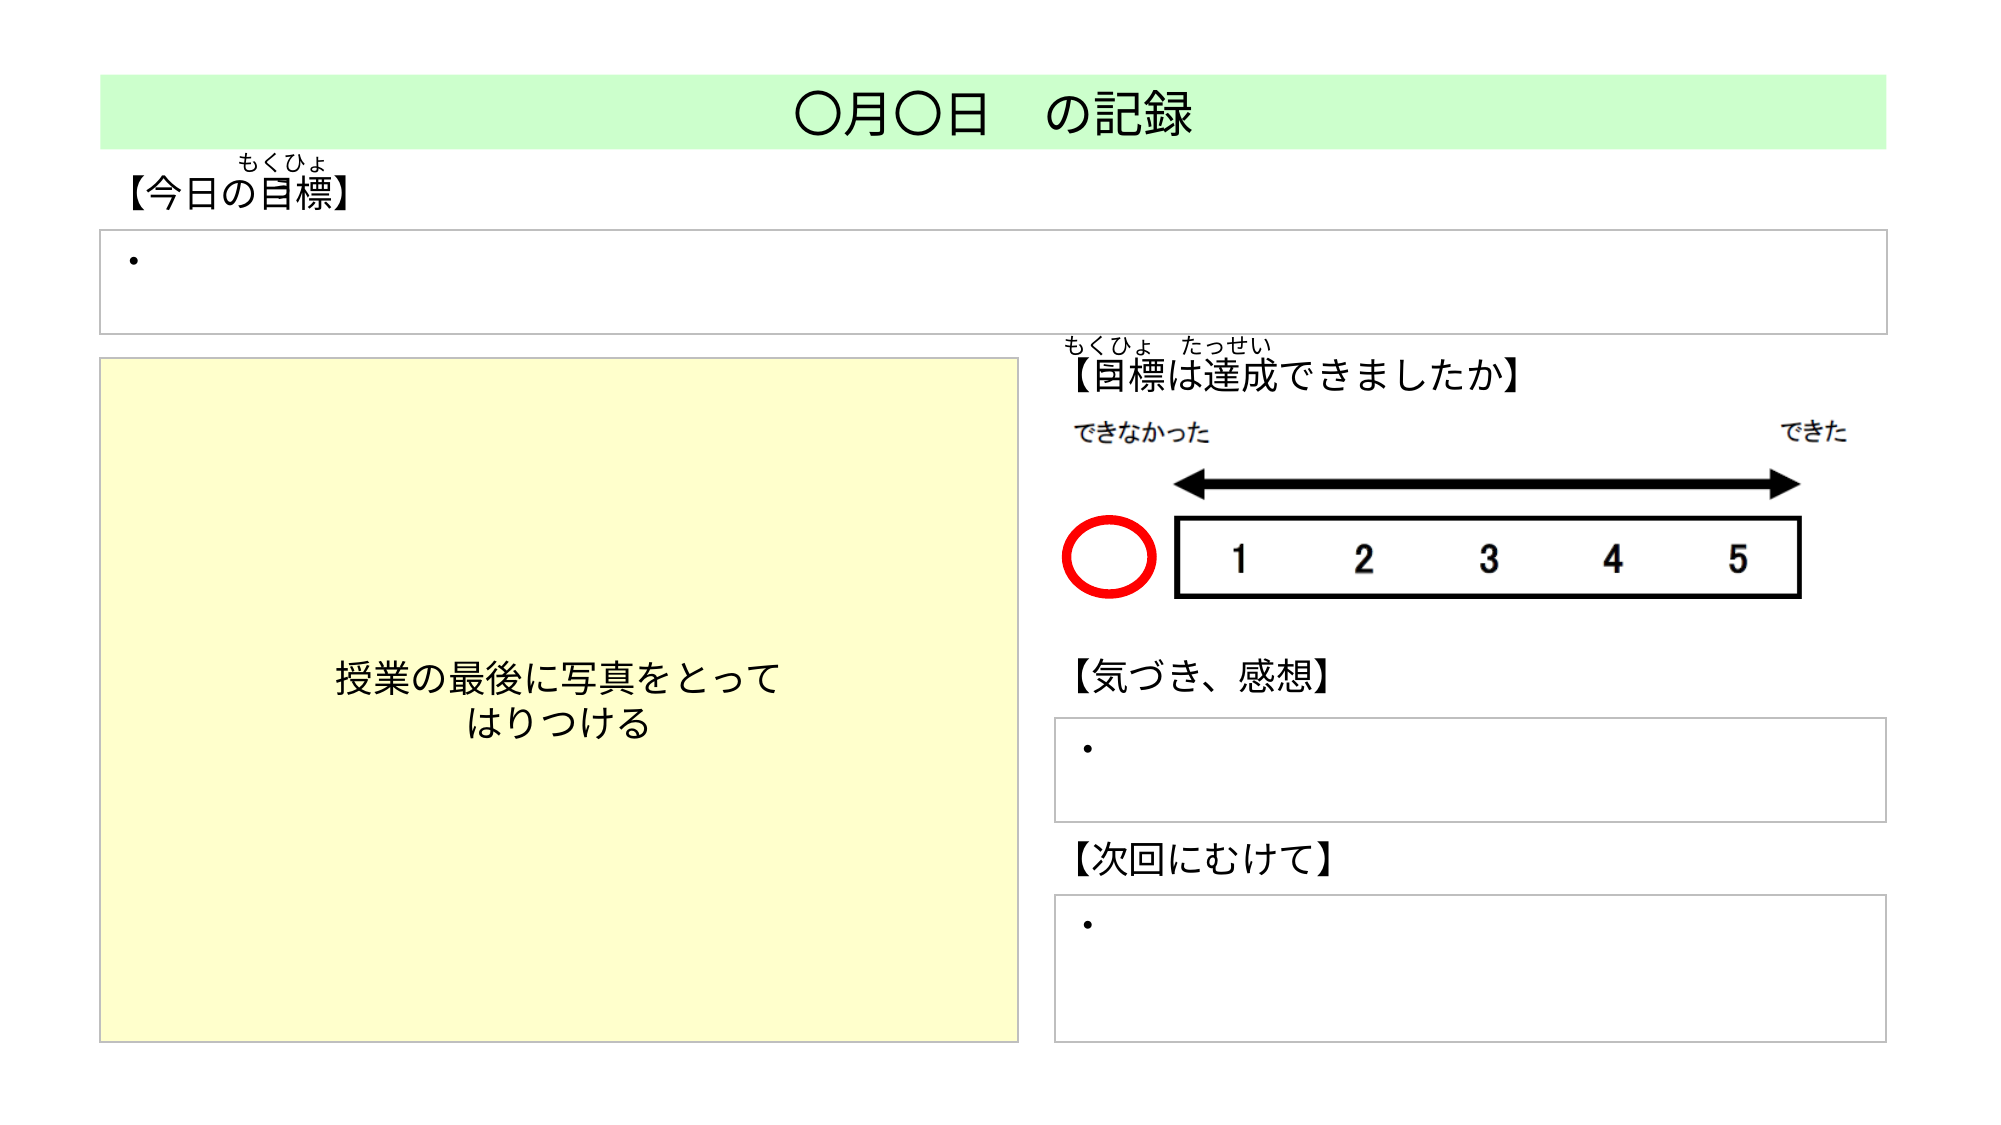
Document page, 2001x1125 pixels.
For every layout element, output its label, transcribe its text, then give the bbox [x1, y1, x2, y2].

text_box 【次回にむけて】 [1038, 828, 1887, 888]
text_box ・ [1054, 894, 1887, 1043]
text_box もくひょう [1042, 324, 1177, 395]
text_box もくひょう [215, 140, 350, 211]
text_box 【気づき、感想】 [1038, 645, 1887, 705]
text_box たっせい [1143, 323, 1311, 366]
text_box 【目標は達成できましたか】 [1038, 345, 1887, 405]
text_box 〇月〇日 の記録 [100, 74, 1887, 150]
text_box ・ [99, 229, 1888, 335]
text_box ・ [1054, 717, 1887, 823]
picture [1054, 413, 1887, 599]
text_box 授業の最後に写真をとって はりつける [99, 357, 1019, 1043]
text_box 【今日の目標】 [93, 162, 942, 223]
